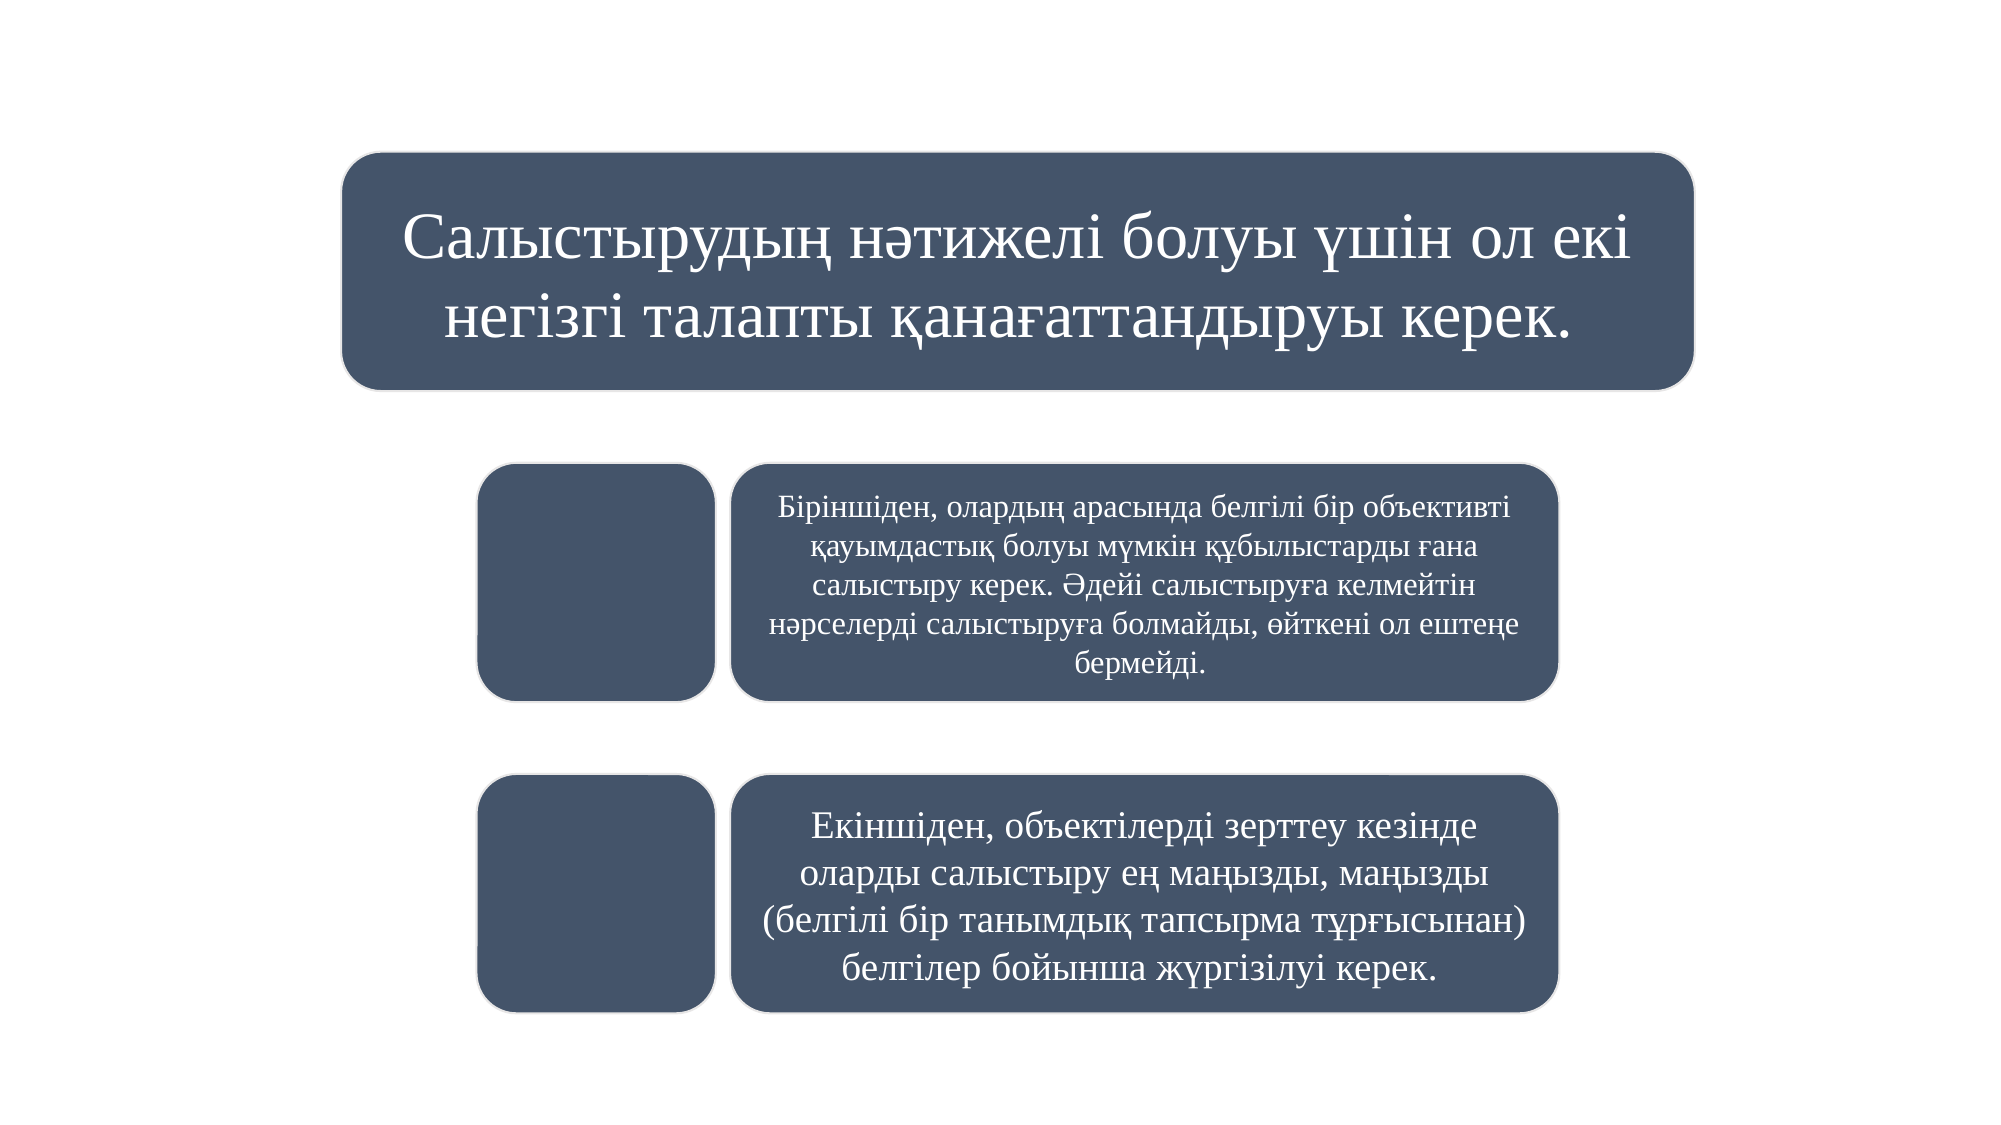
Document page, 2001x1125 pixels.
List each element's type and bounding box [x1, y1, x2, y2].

list [171, 151, 1864, 1014]
